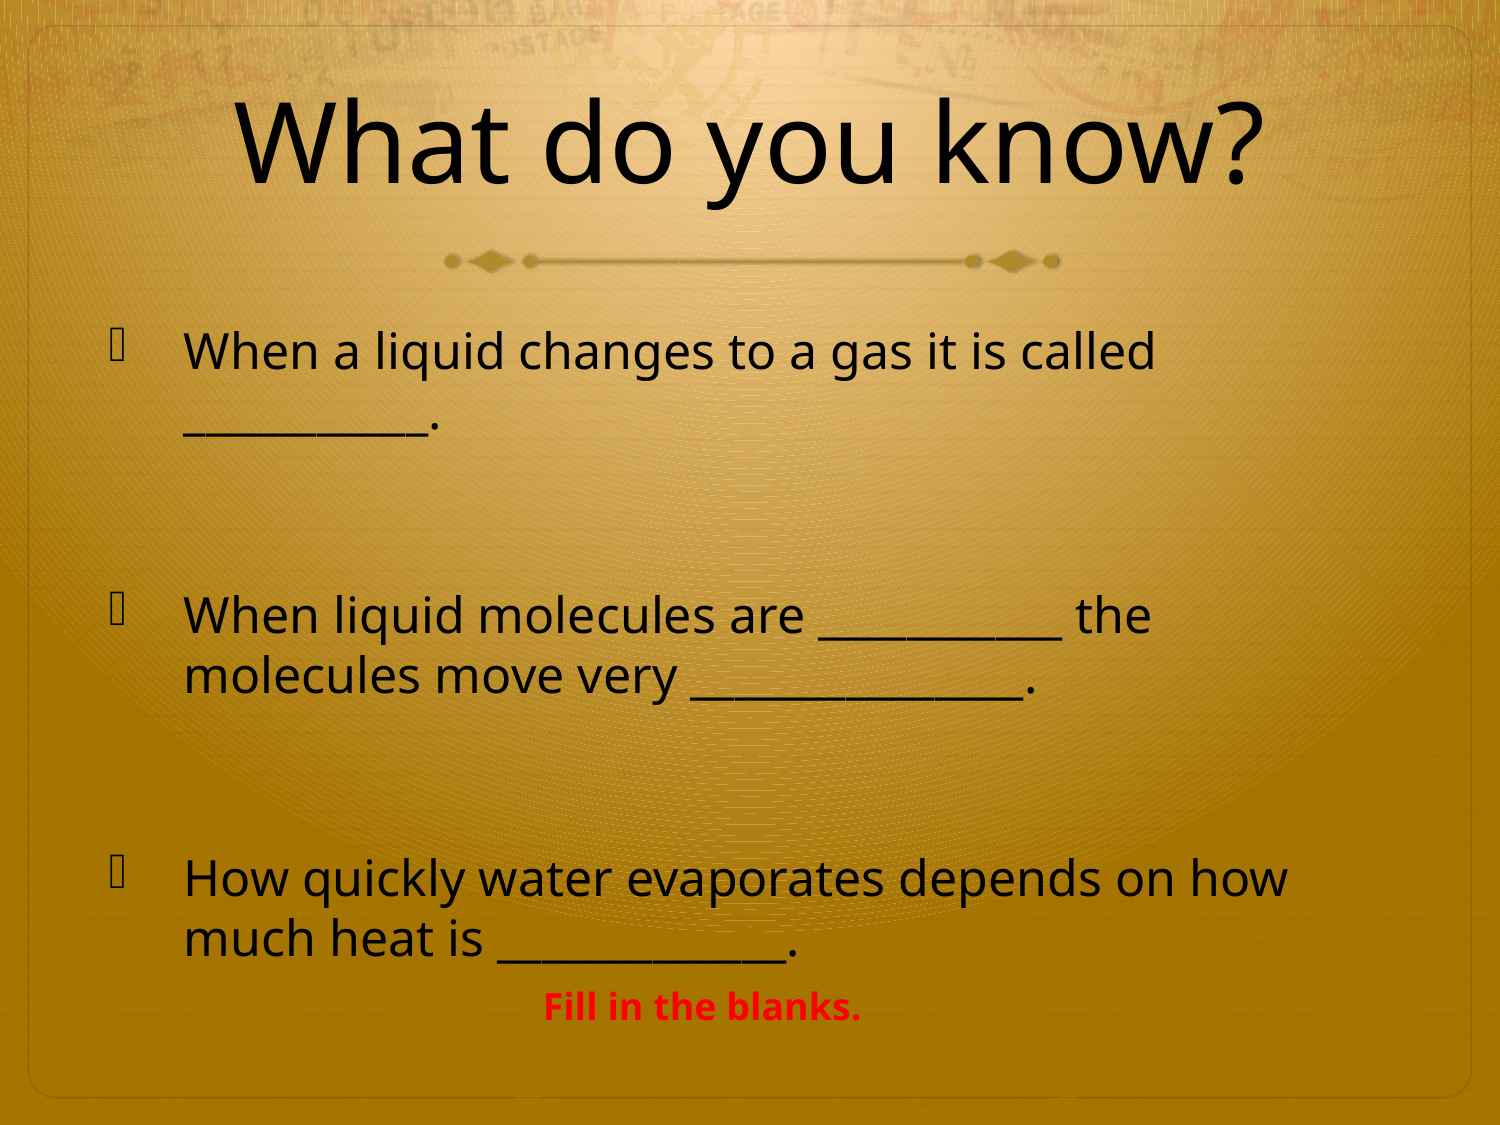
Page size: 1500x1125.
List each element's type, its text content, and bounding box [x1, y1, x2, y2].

list When a liquid changes to a gas it is called ___________. When liquid molecules are ___________ the molecules move very _______________. How quickly water evaporates depends on how much heat is _____________. [93, 312, 1407, 1036]
text_box Fill in the blanks. [528, 975, 877, 1035]
title What do you know? [93, 45, 1407, 233]
picture [0, 0, 1500, 1125]
